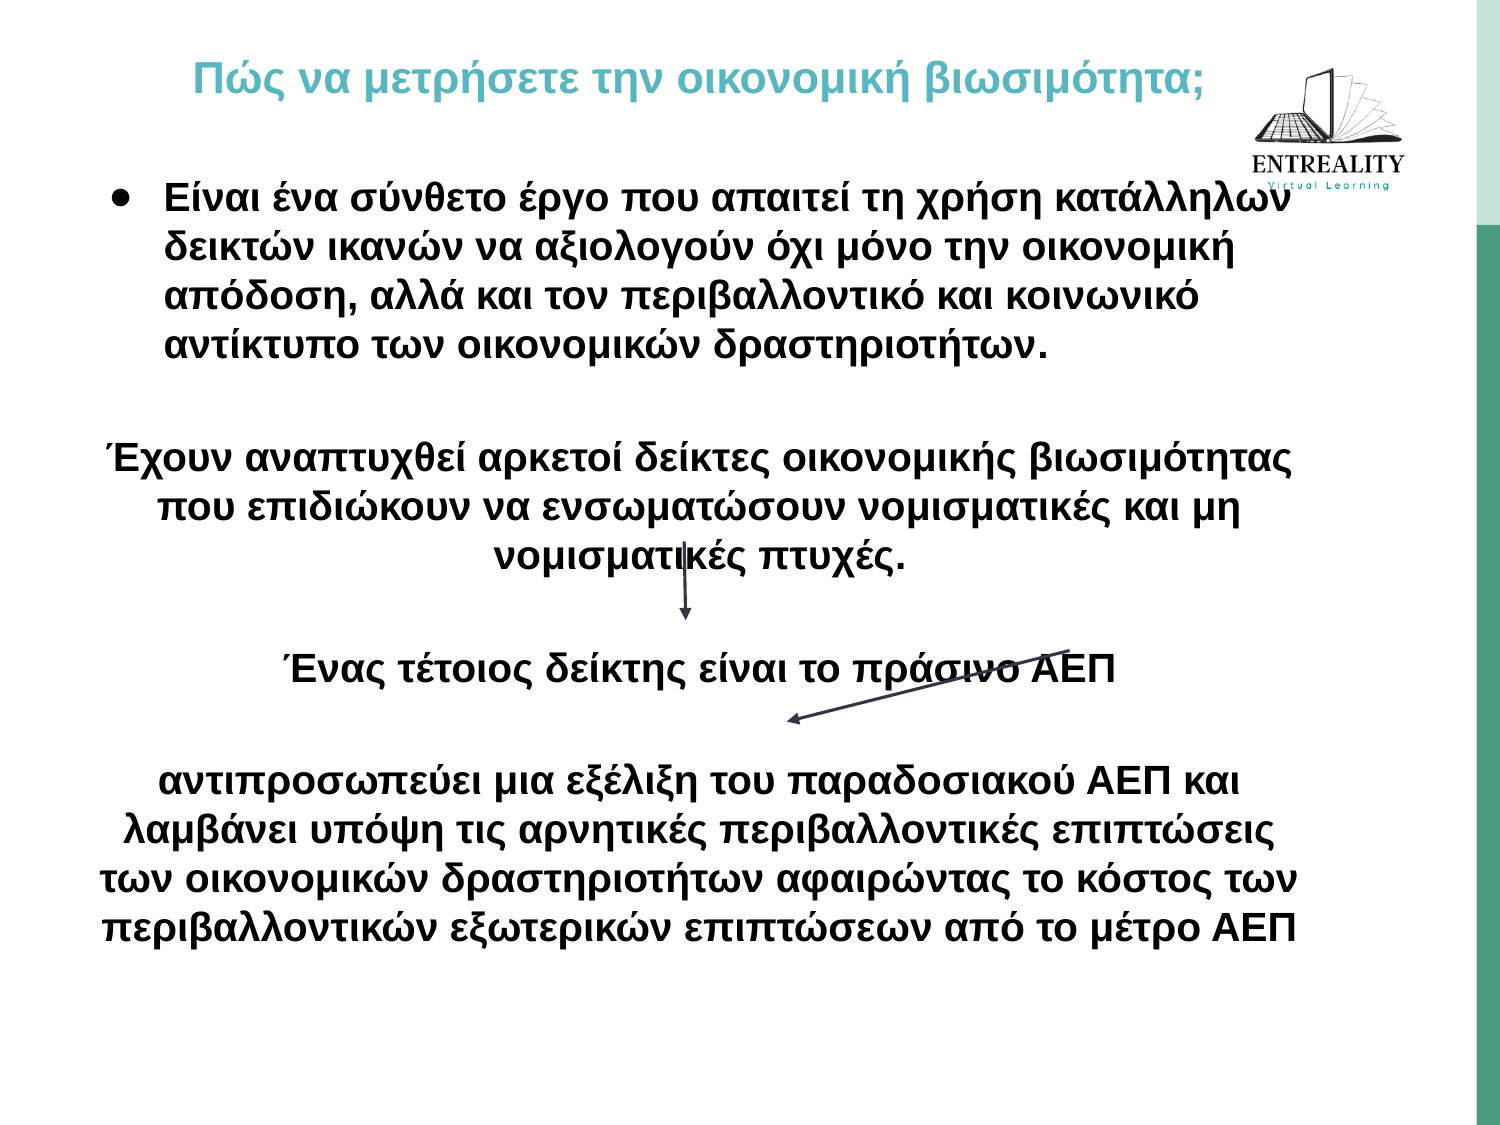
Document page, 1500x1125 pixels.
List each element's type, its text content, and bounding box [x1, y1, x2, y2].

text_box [786, 650, 1070, 722]
picture [1198, 0, 1458, 259]
list Πώς να μετρήσετε την οικονομική βιωσιμότητα; Είναι ένα σύνθετο έργο που απαιτεί τη χρήση κατάλληλων δεικτών ικανών να αξιολογούν όχι μόνο την οικονομική απόδοση, αλλά και τον περιβαλλοντικό και κοινωνικό αντίκτυπο των οικονομικών δραστηριοτήτων. Έχουν αναπτυχθεί αρκετοί δείκτες οικονομικής βιωσιμότητας που επιδιώκουν να ενσωματώσουν νομισματικές και μη νομισματικές πτυχές. Ένας τέτοιος δείκτης είναι το πράσινο ΑΕΠ αντιπροσωπεύει μια εξέλιξη του παραδοσιακού ΑΕΠ και λαμβάνει υπόψη τις αρνητικές περιβαλλοντικές επιπτώσεις των οικονομικών δραστηριοτήτων αφαιρώντας το κόστος των περιβαλλοντικών εξωτερικών επιπτώσεων από το μέτρο ΑΕΠ [75, 41, 1325, 1005]
